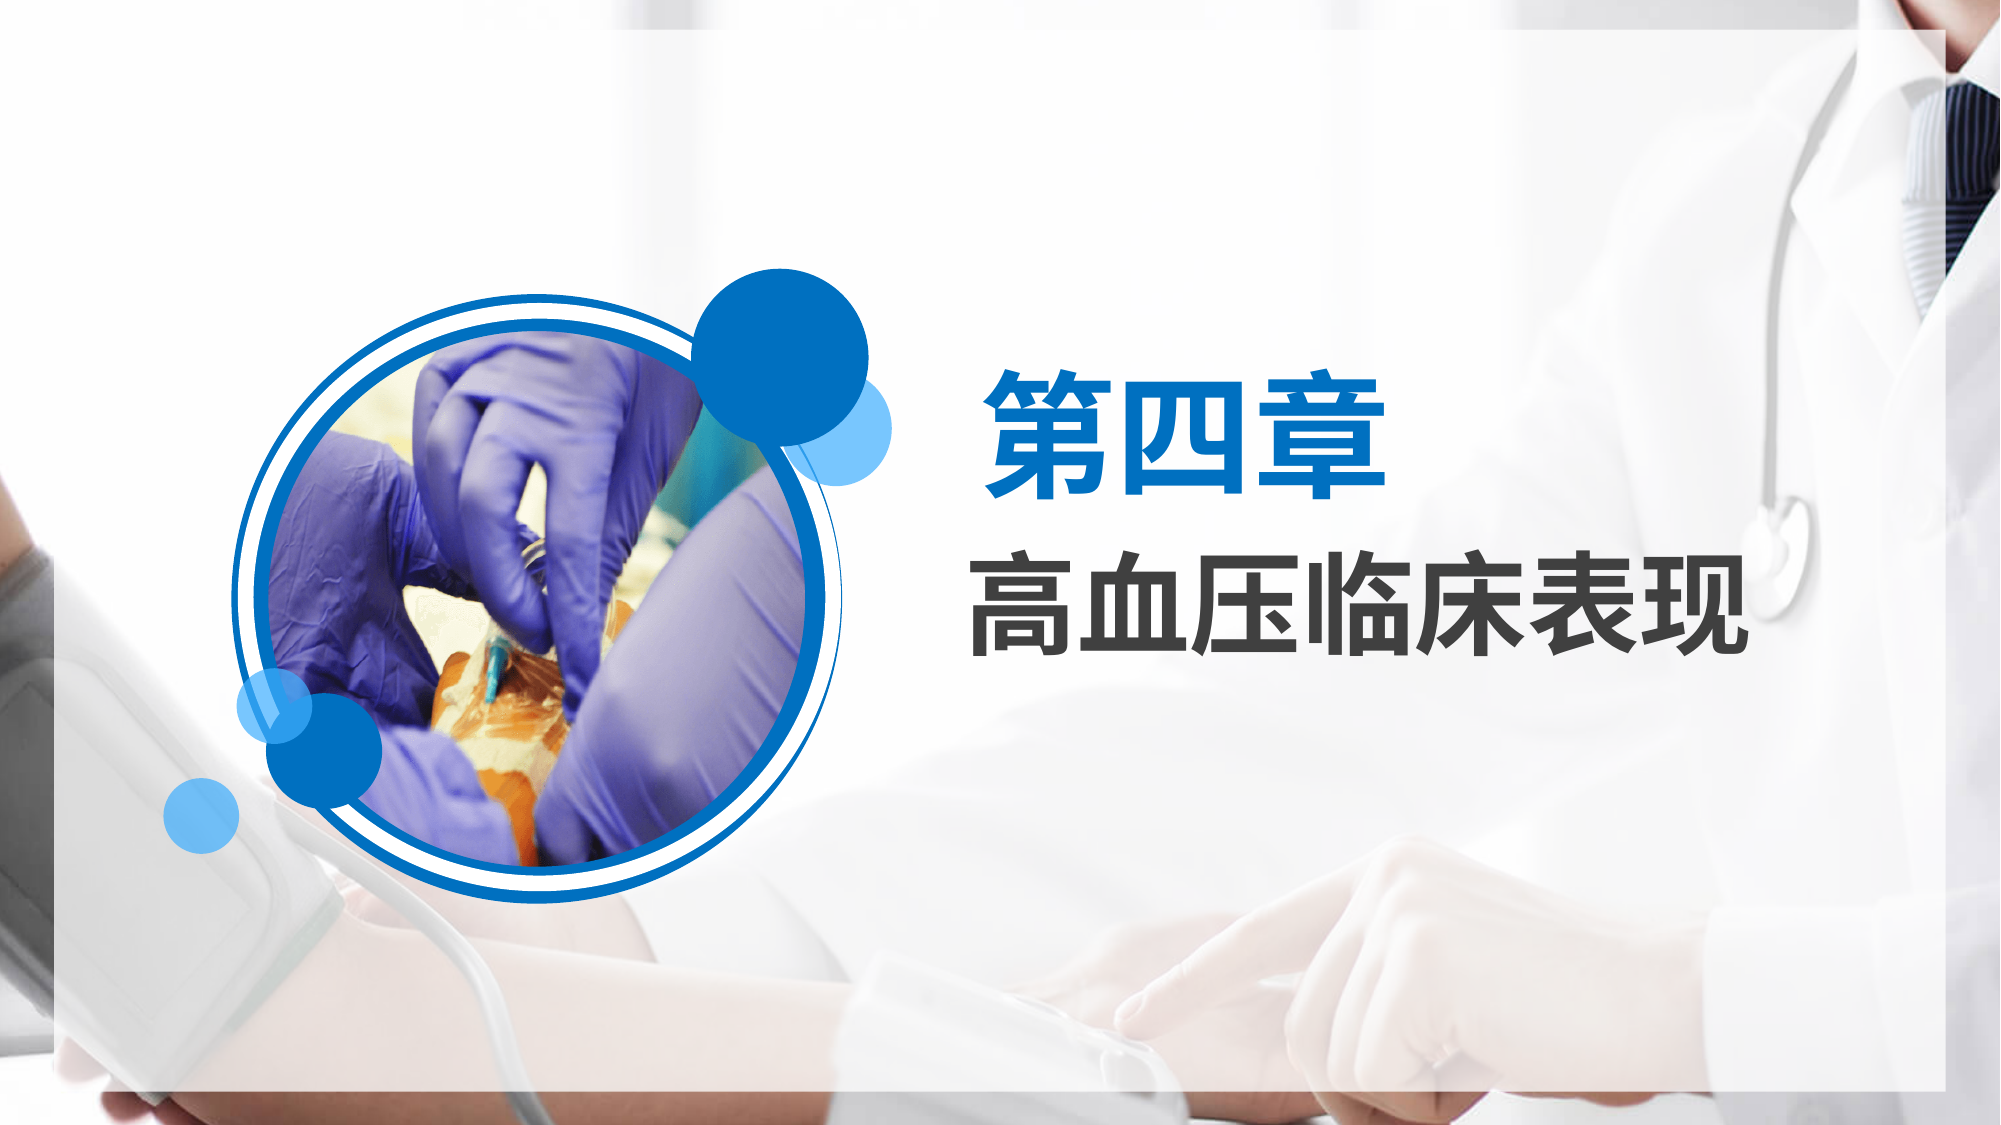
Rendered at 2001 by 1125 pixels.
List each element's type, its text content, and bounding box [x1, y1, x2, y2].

text_box [162, 777, 241, 855]
picture [0, 0, 2000, 1125]
text_box [235, 680, 245, 732]
text_box 第四章 [963, 342, 1440, 523]
text_box [53, 29, 1947, 1093]
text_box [245, 310, 834, 886]
text_box [703, 267, 870, 430]
text_box [834, 379, 893, 488]
text_box 高血压临床表现 [950, 526, 1820, 676]
